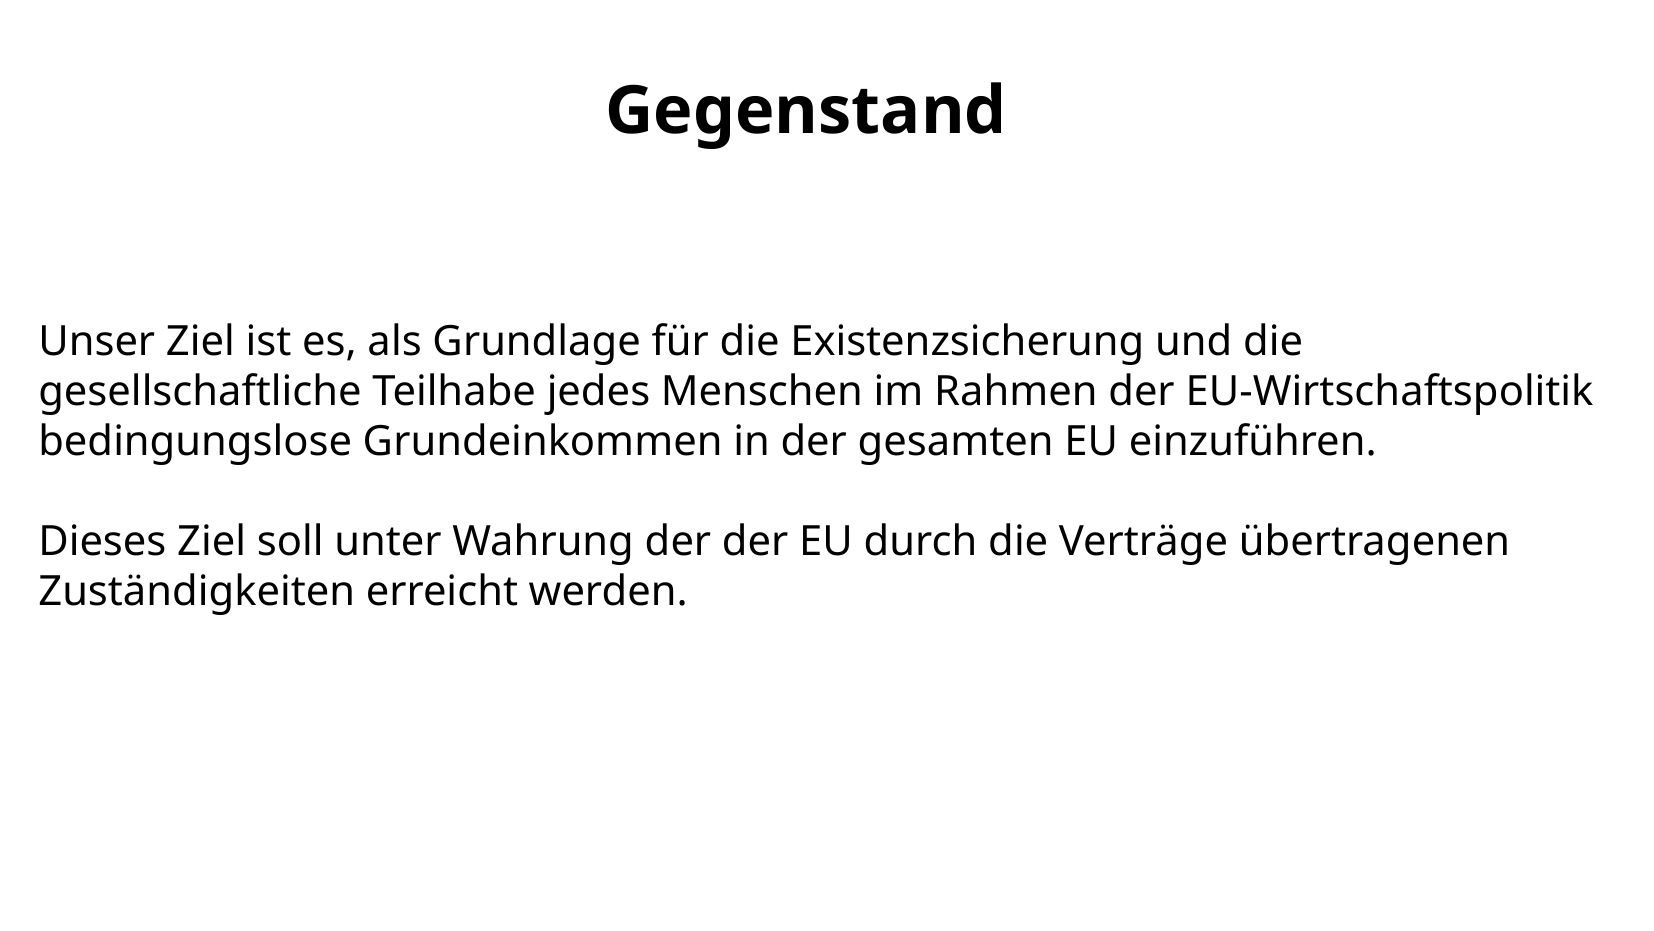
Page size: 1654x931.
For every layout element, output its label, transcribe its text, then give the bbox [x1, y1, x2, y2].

text_box Unser Ziel ist es, als Grundlage für die Existenzsicherung und die gesellschaftliche Teilhabe jedes Menschen im Rahmen der EU-Wirtschaftspolitik bedingungslose Grundeinkommen in der gesamten EU einzuführen. Dieses Ziel soll unter Wahrung der der EU durch die Verträge übertragenen Zuständigkeiten erreicht werden. [23, 306, 1634, 677]
text_box Gegenstand [590, 59, 1067, 177]
